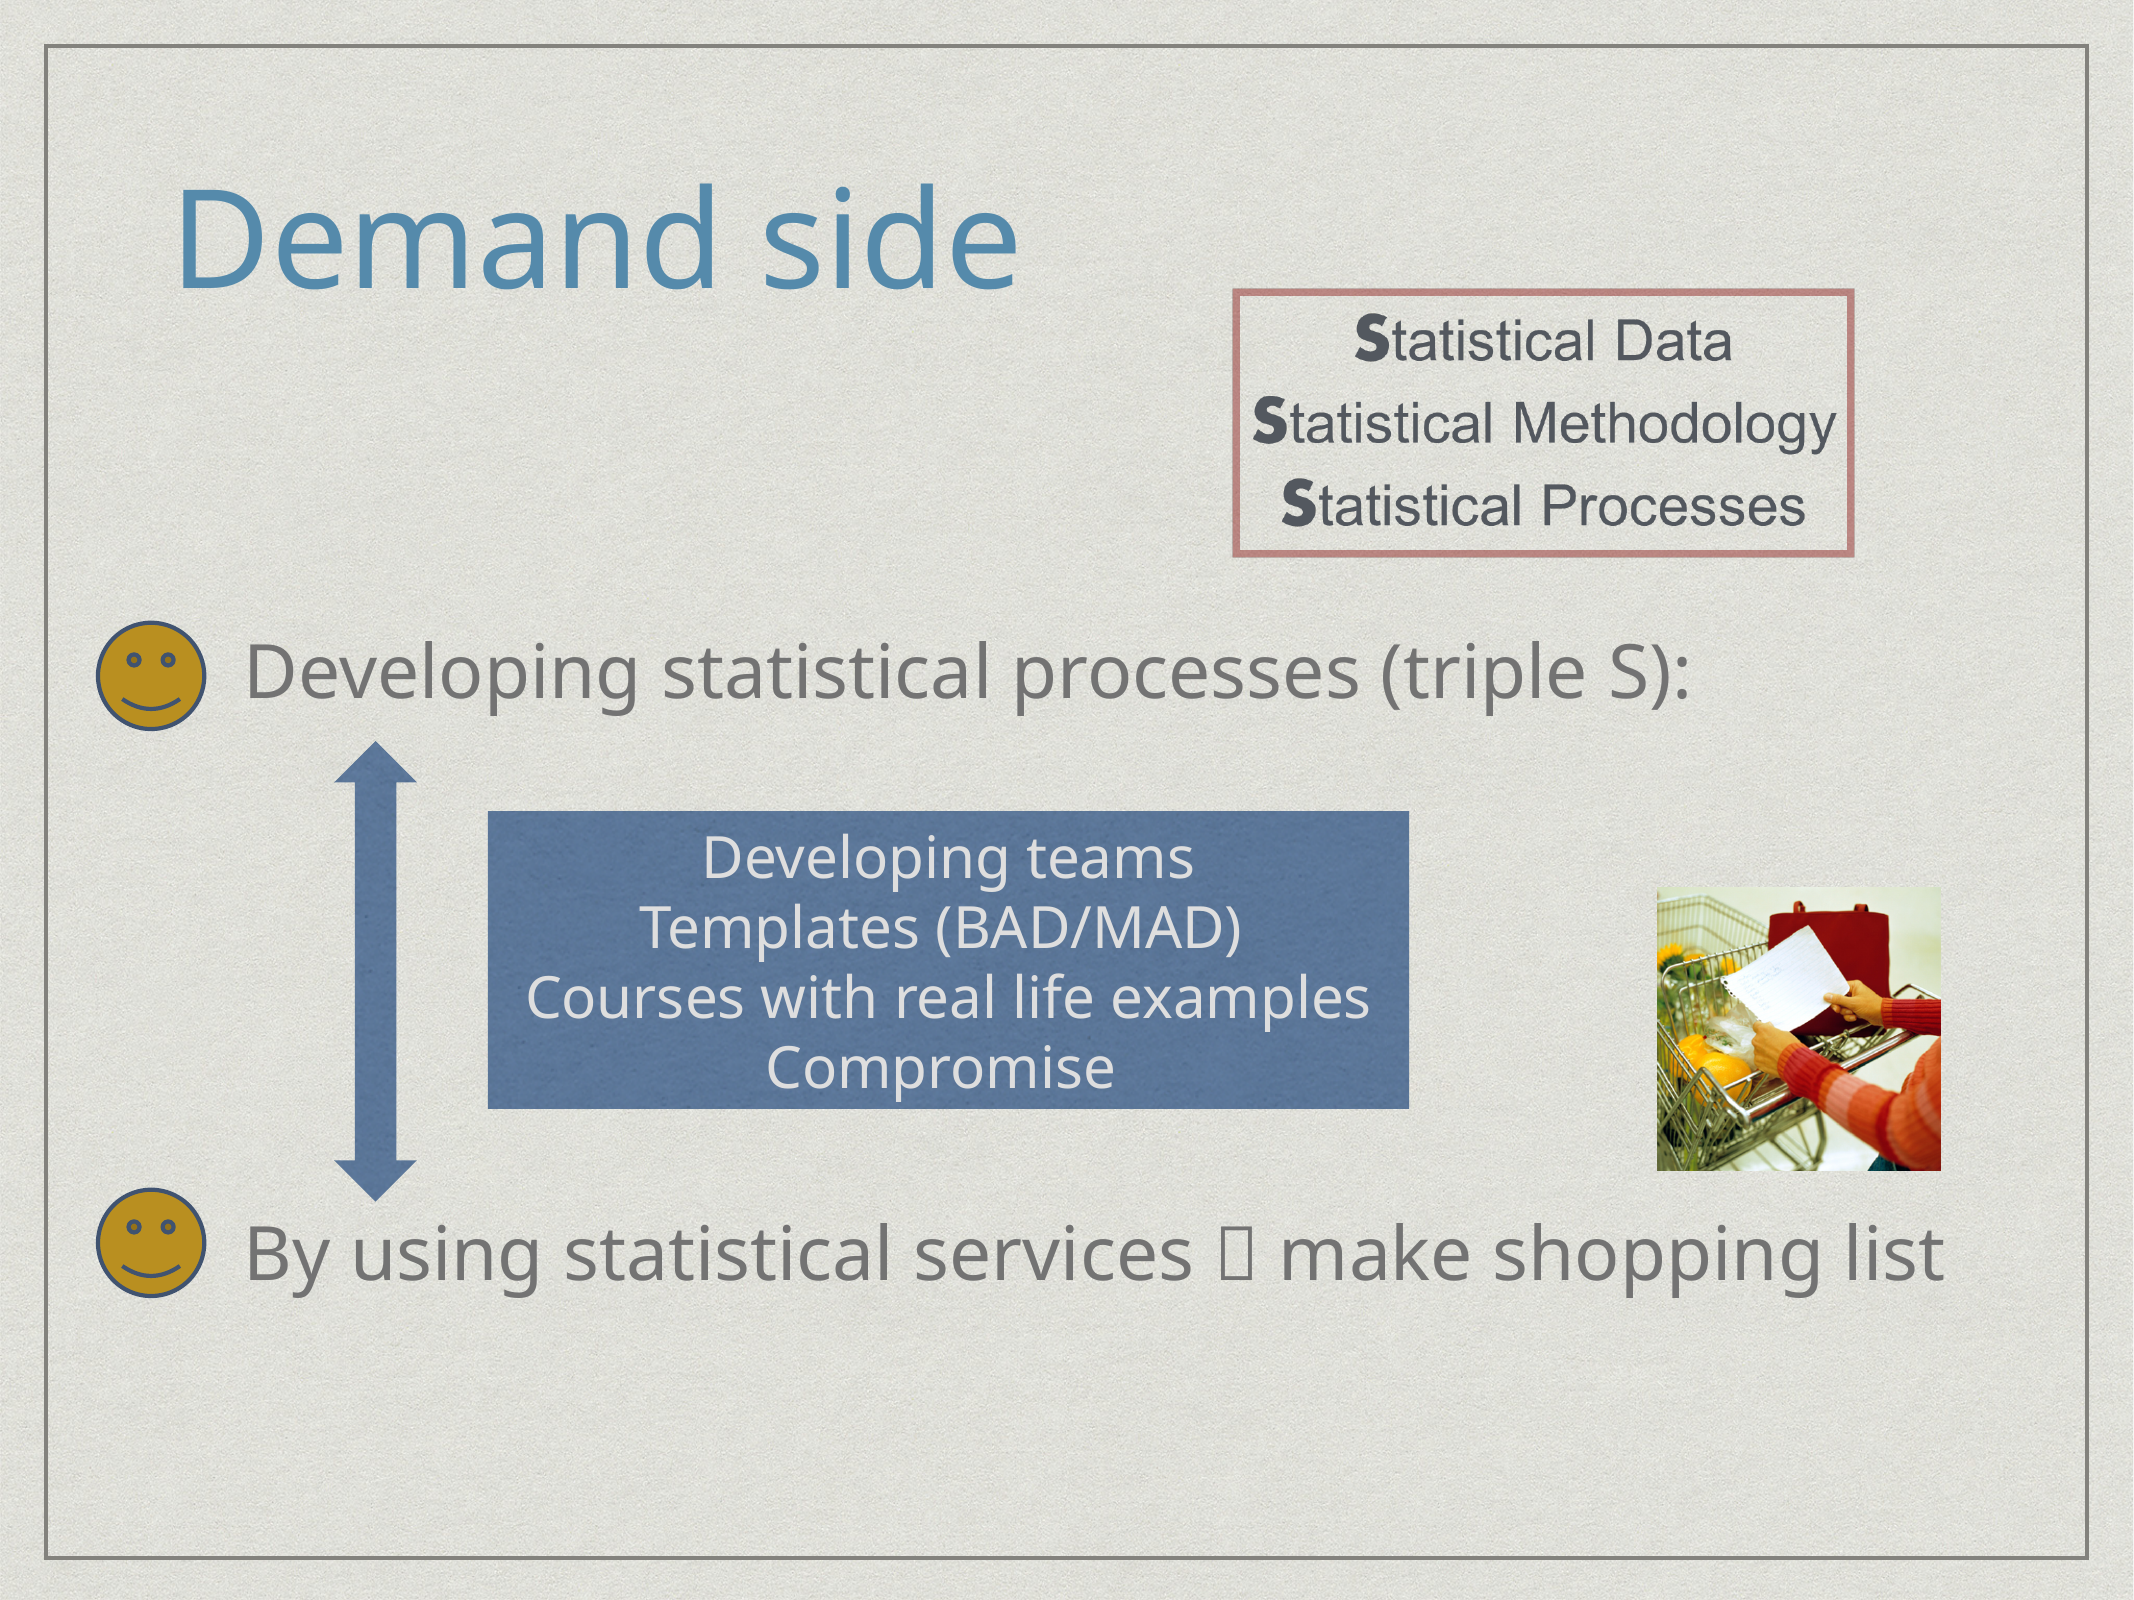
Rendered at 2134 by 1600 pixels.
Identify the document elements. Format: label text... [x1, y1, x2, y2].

picture [0, 0, 2134, 1600]
list Developing statistical processes (triple S): By using statistical services  make shopping list [170, 456, 1963, 1462]
title Demand side [170, 43, 2083, 445]
text_box [334, 740, 417, 1202]
text_box [95, 620, 207, 732]
text_box [95, 1187, 207, 1299]
text_box Developing teams Templates (BAD/MAD) Courses with real life examples Compromise [487, 811, 1410, 1109]
